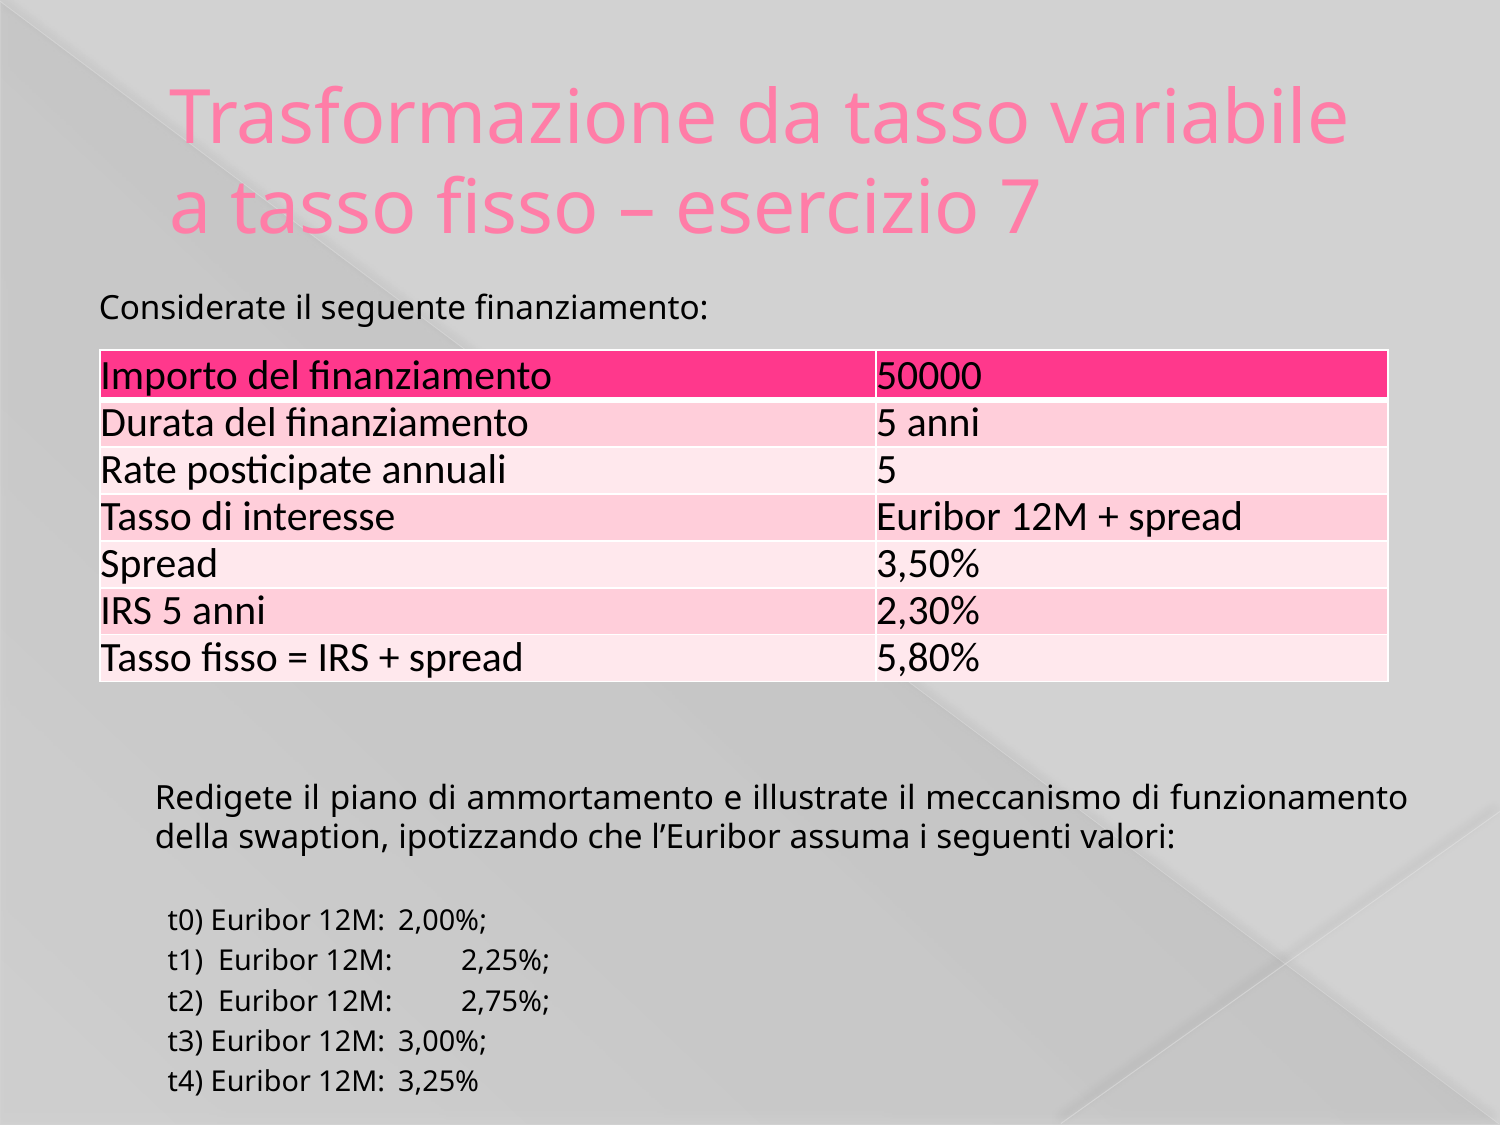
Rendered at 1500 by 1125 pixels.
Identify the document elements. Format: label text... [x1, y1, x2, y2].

table_cell 5 [877, 448, 1387, 493]
table_cell Spread [101, 542, 875, 587]
table_cell Euribor 12M + spread [877, 495, 1387, 540]
table_cell Tasso di interesse [101, 495, 875, 540]
table_cell 2,30% [877, 589, 1387, 634]
title Trasformazione da tasso variabile a tasso fisso – esercizio 7 [75, 43, 1425, 274]
table_header 50000 [877, 351, 1387, 397]
table_cell 5 anni [877, 403, 1387, 446]
table_header Importo del finanziamento [101, 351, 875, 397]
table_cell Rate posticipate annuali [101, 448, 875, 493]
table_cell Tasso fisso = IRS + spread [101, 635, 875, 681]
table_cell 5,80% [877, 635, 1387, 681]
table_cell Durata del finanziamento [101, 403, 875, 446]
table_cell IRS 5 anni [101, 589, 875, 634]
table_cell 3,50% [877, 542, 1387, 587]
list Considerate il seguente finanziamento: Redigete il piano di ammortamento e illustrate il meccanismo di funzionamento della swaption, ipotizzando che l’Euribor assuma i seguenti valori: t0) Euribor 12M: 2,00%; t1) Euribor 12M: 2,25%; t2) Euribor 12M: 2,75%; t3) Euribor 12M: 3,00%; t4) Euribor 12M: 3,25% [75, 278, 1425, 1125]
